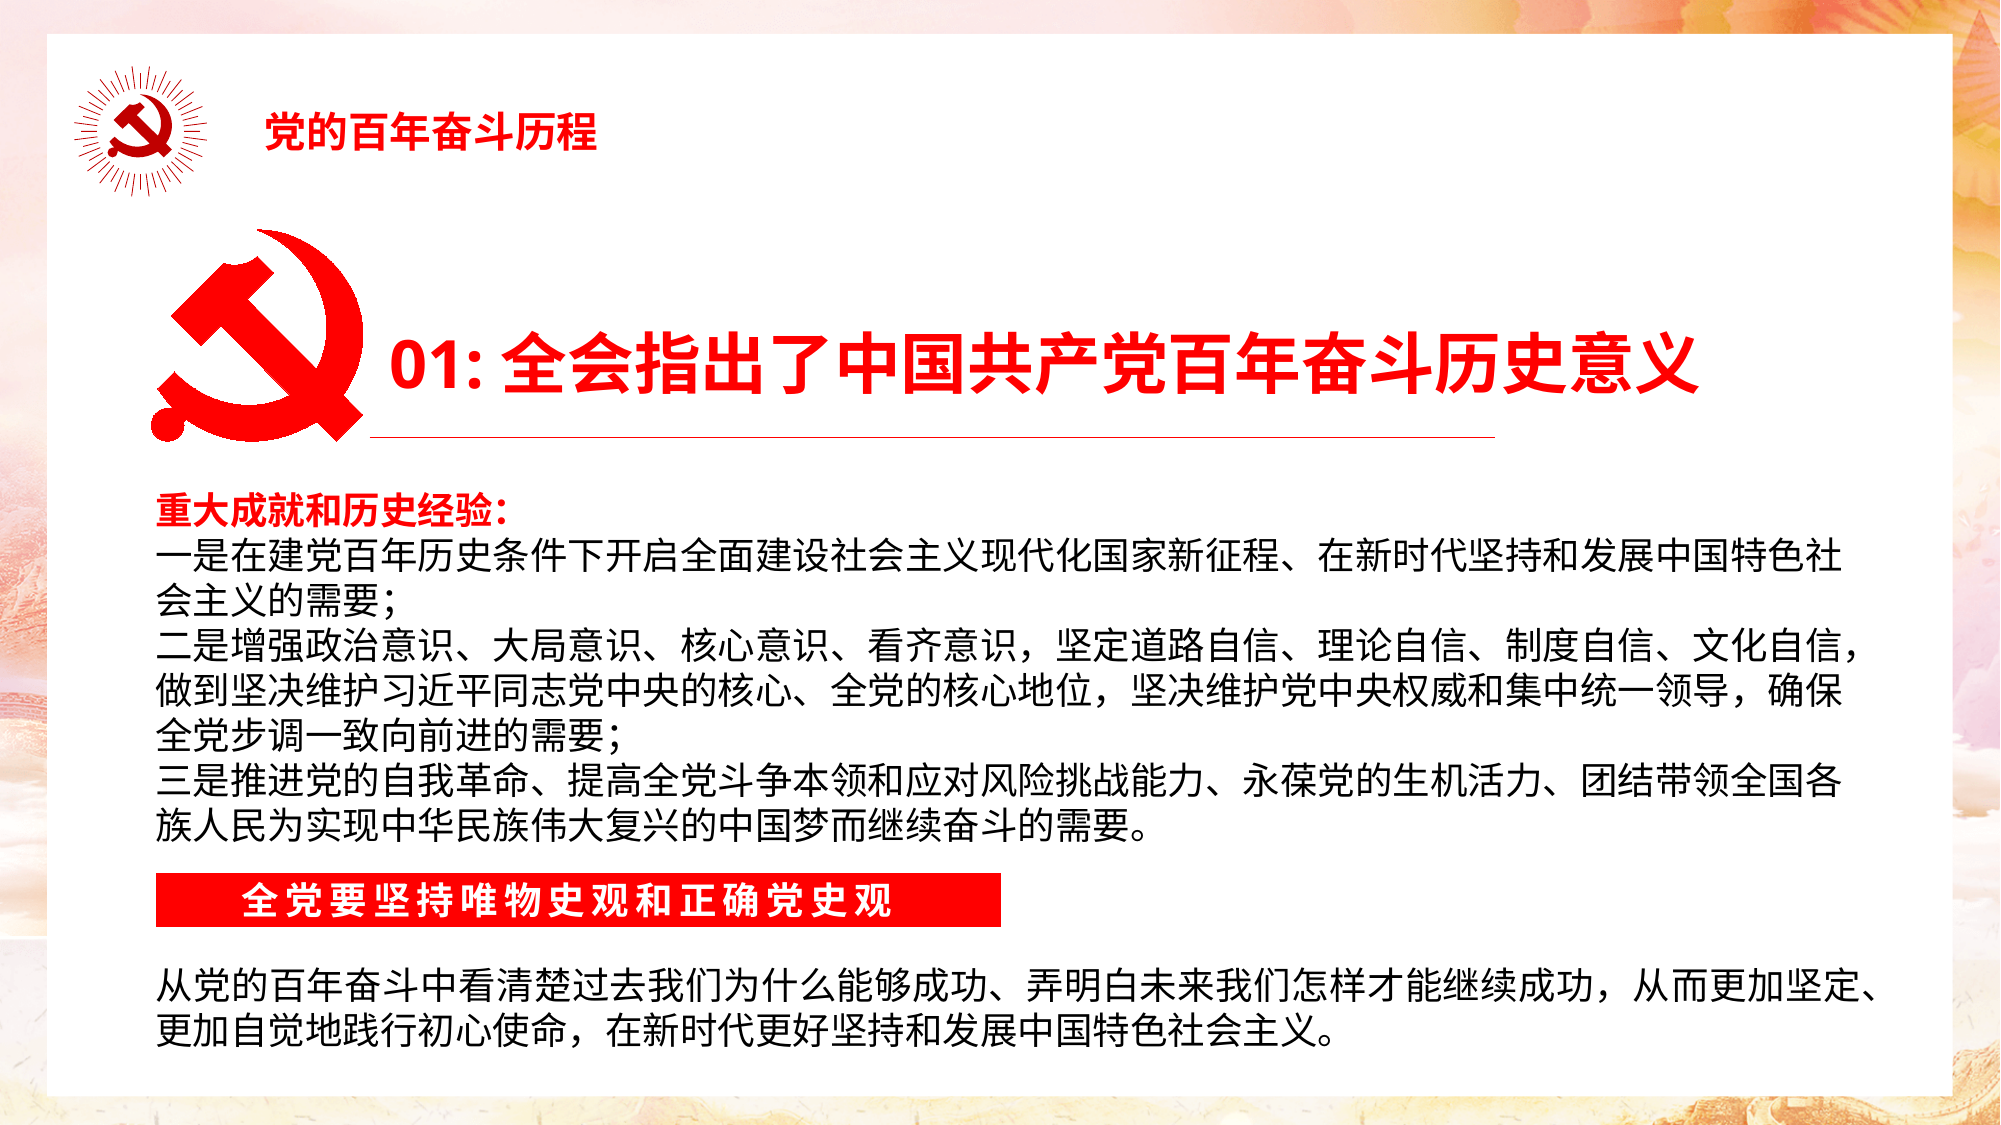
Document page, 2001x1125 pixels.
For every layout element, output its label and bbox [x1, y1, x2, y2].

text_box [0, 0, 2000, 1125]
text_box [74, 66, 207, 197]
